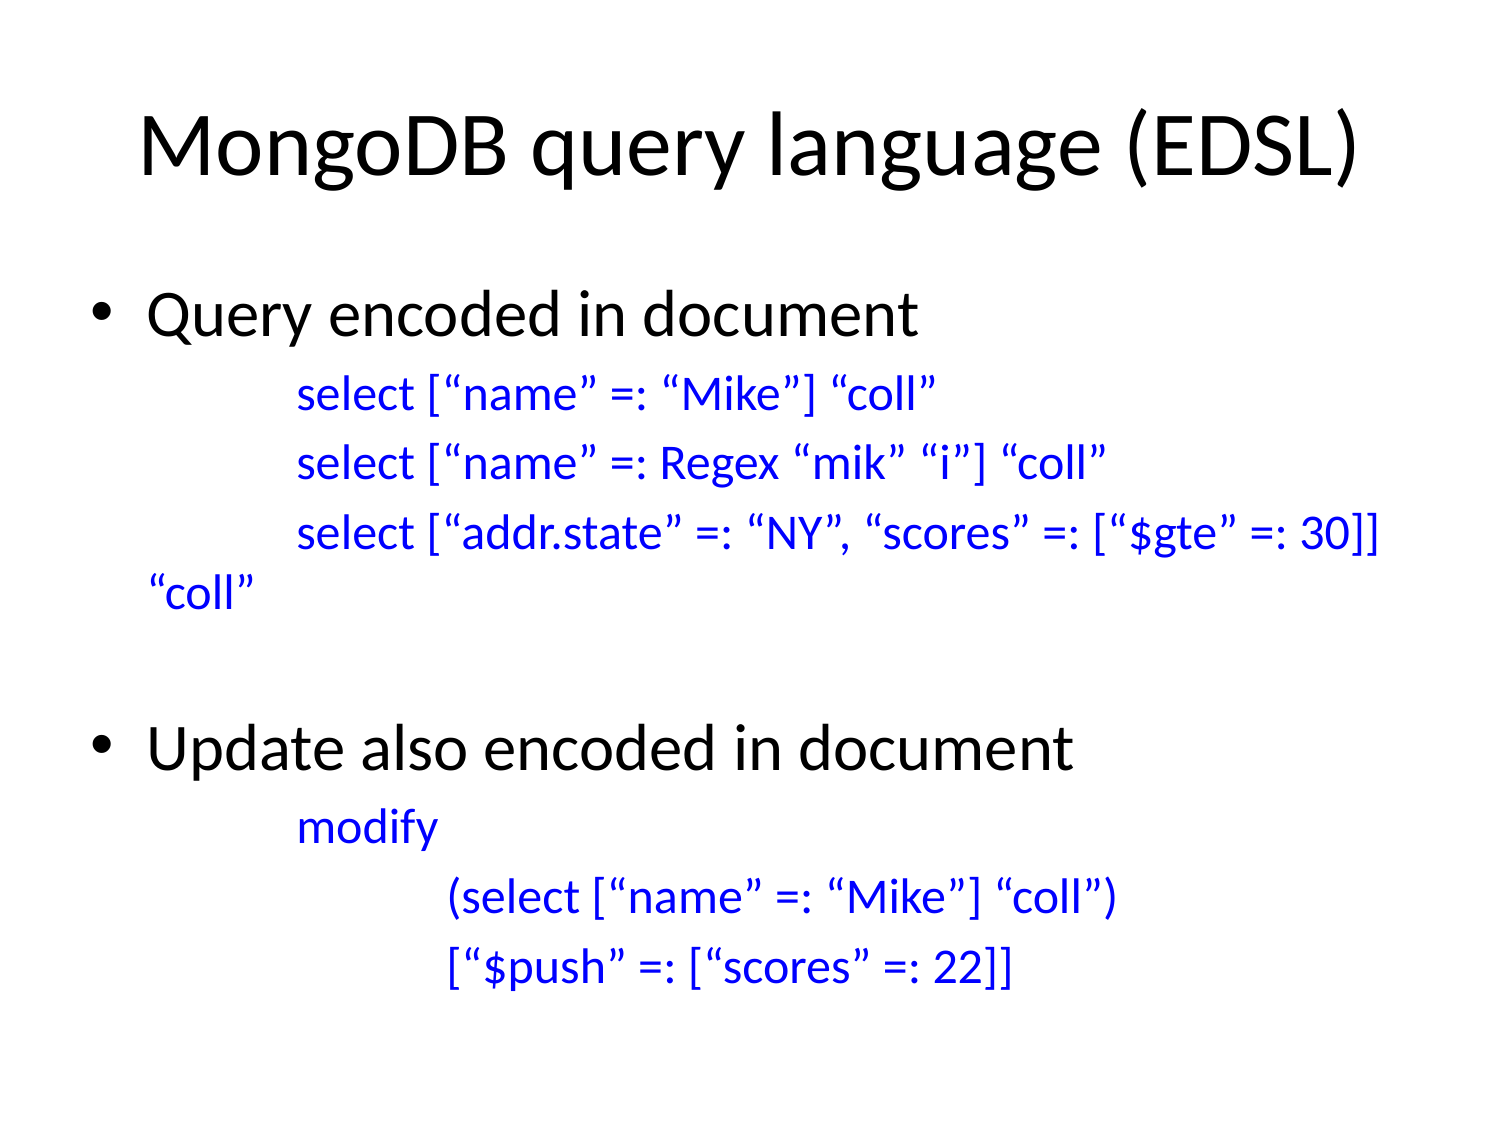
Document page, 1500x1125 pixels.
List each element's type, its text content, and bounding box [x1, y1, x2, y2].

title MongoDB query language (EDSL) [75, 45, 1425, 233]
list Query encoded in document select [“name” =: “Mike”] “coll” select [“name” =: Regex “mik” “i”] “coll” select [“addr.state” =: “NY”, “scores” =: [“$gte” =: 30]] “coll” Update also encoded in document modify (select [“name” =: “Mike”] “coll”) [“$push” =: [“scores” =: 22]] [75, 262, 1425, 1005]
